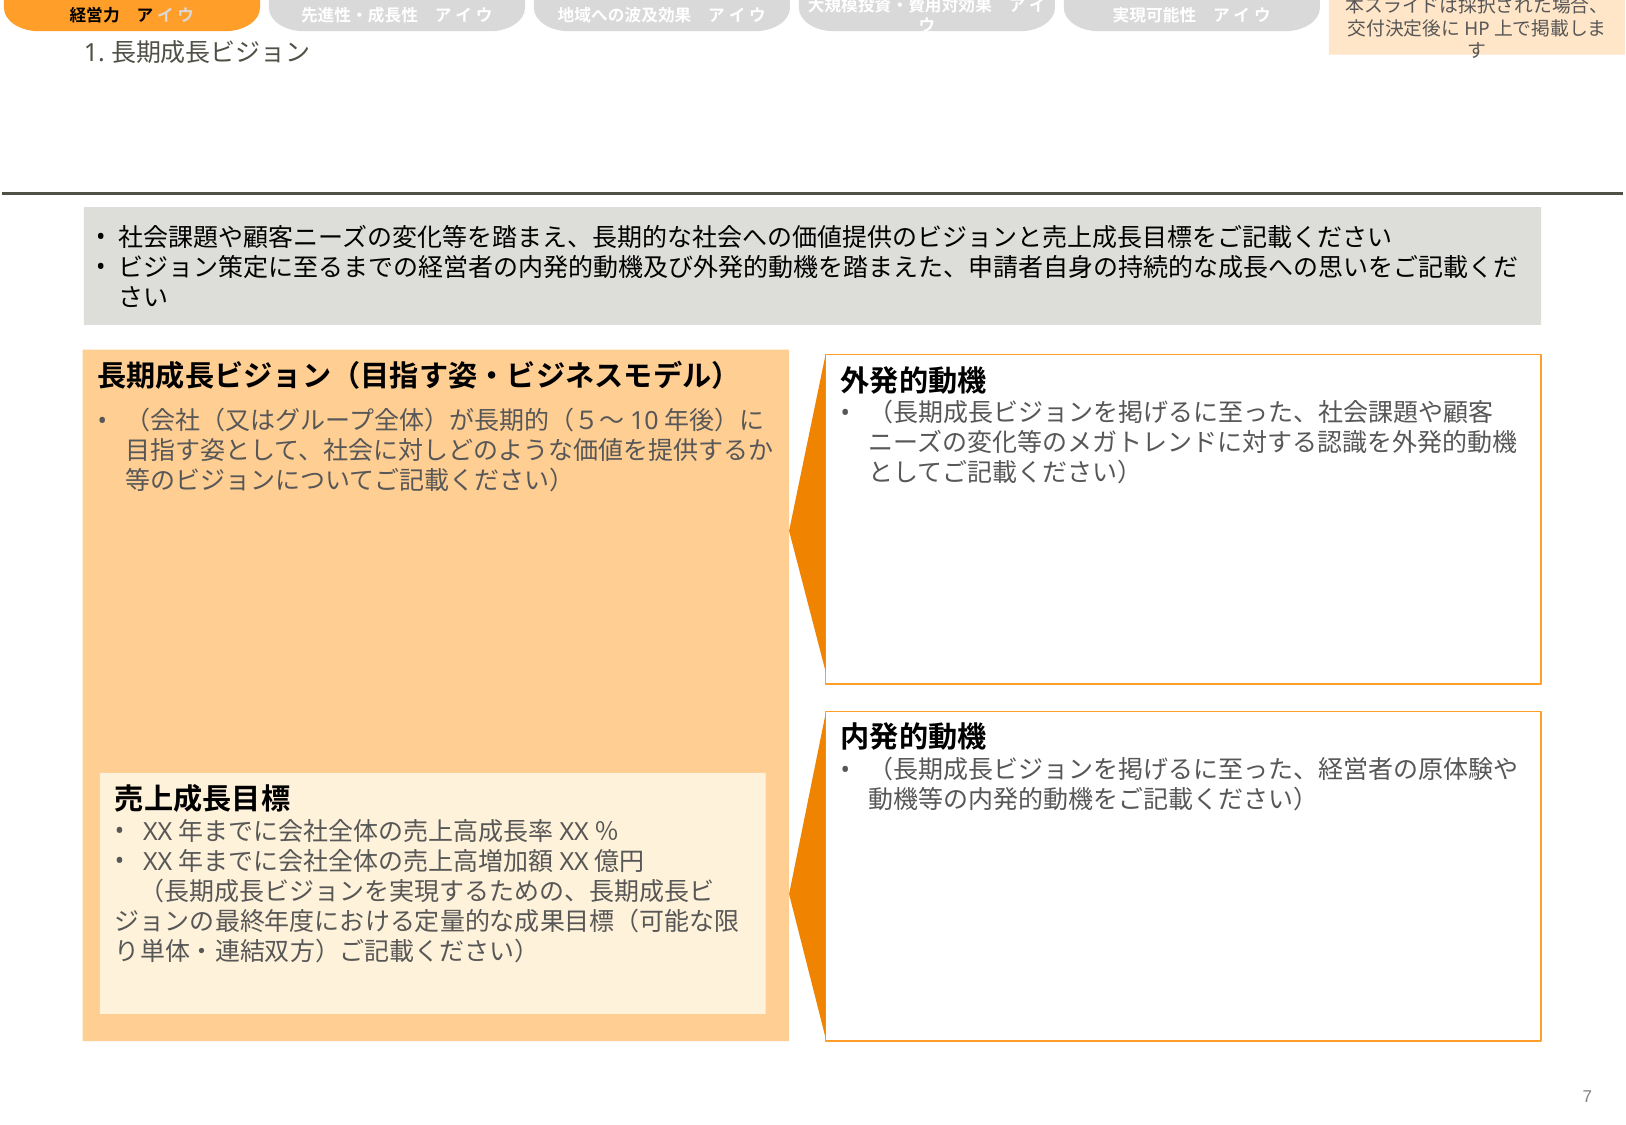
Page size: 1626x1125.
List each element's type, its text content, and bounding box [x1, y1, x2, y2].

text_box 売上成長目標 XX年までに会社全体の売上高成長率XX％ XX年までに会社全体の売上高増加額XX億円 （長期成長ビジョンを実現するための、長期成長ビジョンの最終年度における定量的な成果目標（可能な限り単体・連結双方）ご記載ください） [99, 772, 766, 1015]
text_box 内発的動機 （長期成長ビジョンを掲げるに至った、経営者の原体験や動機等の内発的動機をご記載ください） [825, 710, 1542, 1042]
text_box 外発的動機 （長期成長ビジョンを掲げるに至った、社会課題や顧客ニーズの変化等のメガトレンドに対する認識を外発的動機としてご記載ください） [825, 354, 1542, 685]
text_box 経営力 ア イ ウ [3, 0, 261, 33]
text_box 実現可能性 ア イ ウ [1062, 0, 1321, 33]
text_box [788, 712, 827, 1039]
text_box 社会課題や顧客ニーズの変化等を踏まえ、長期的な社会への価値提供のビジョンと売上成長目標をご記載ください ビジョン策定に至るまでの経営者の内発的動機及び外発的動機を踏まえた、申請者自身の持続的な成長への思いをご記載ください [83, 206, 1542, 326]
text_box 先進性・成長性 ア イ ウ [268, 0, 526, 33]
text_box 地域への波及効果 ア イ ウ [533, 0, 791, 33]
text_box 大規模投資・費用対効果 ア イ ウ [798, 0, 1056, 33]
text_box [788, 353, 827, 673]
text_box 本スライドは採択された場合、交付決定後にHP上で掲載します [1328, 0, 1625, 56]
text_box 長期成長ビジョン（目指す姿・ビジネスモデル） （会社（又はグループ全体）が長期的（５～10年後）に目指す姿として、社会に対しどのような価値を提供するか等のビジョンについてご記載ください） [82, 349, 790, 1042]
title 1.長期成長ビジョン [83, 39, 1542, 68]
